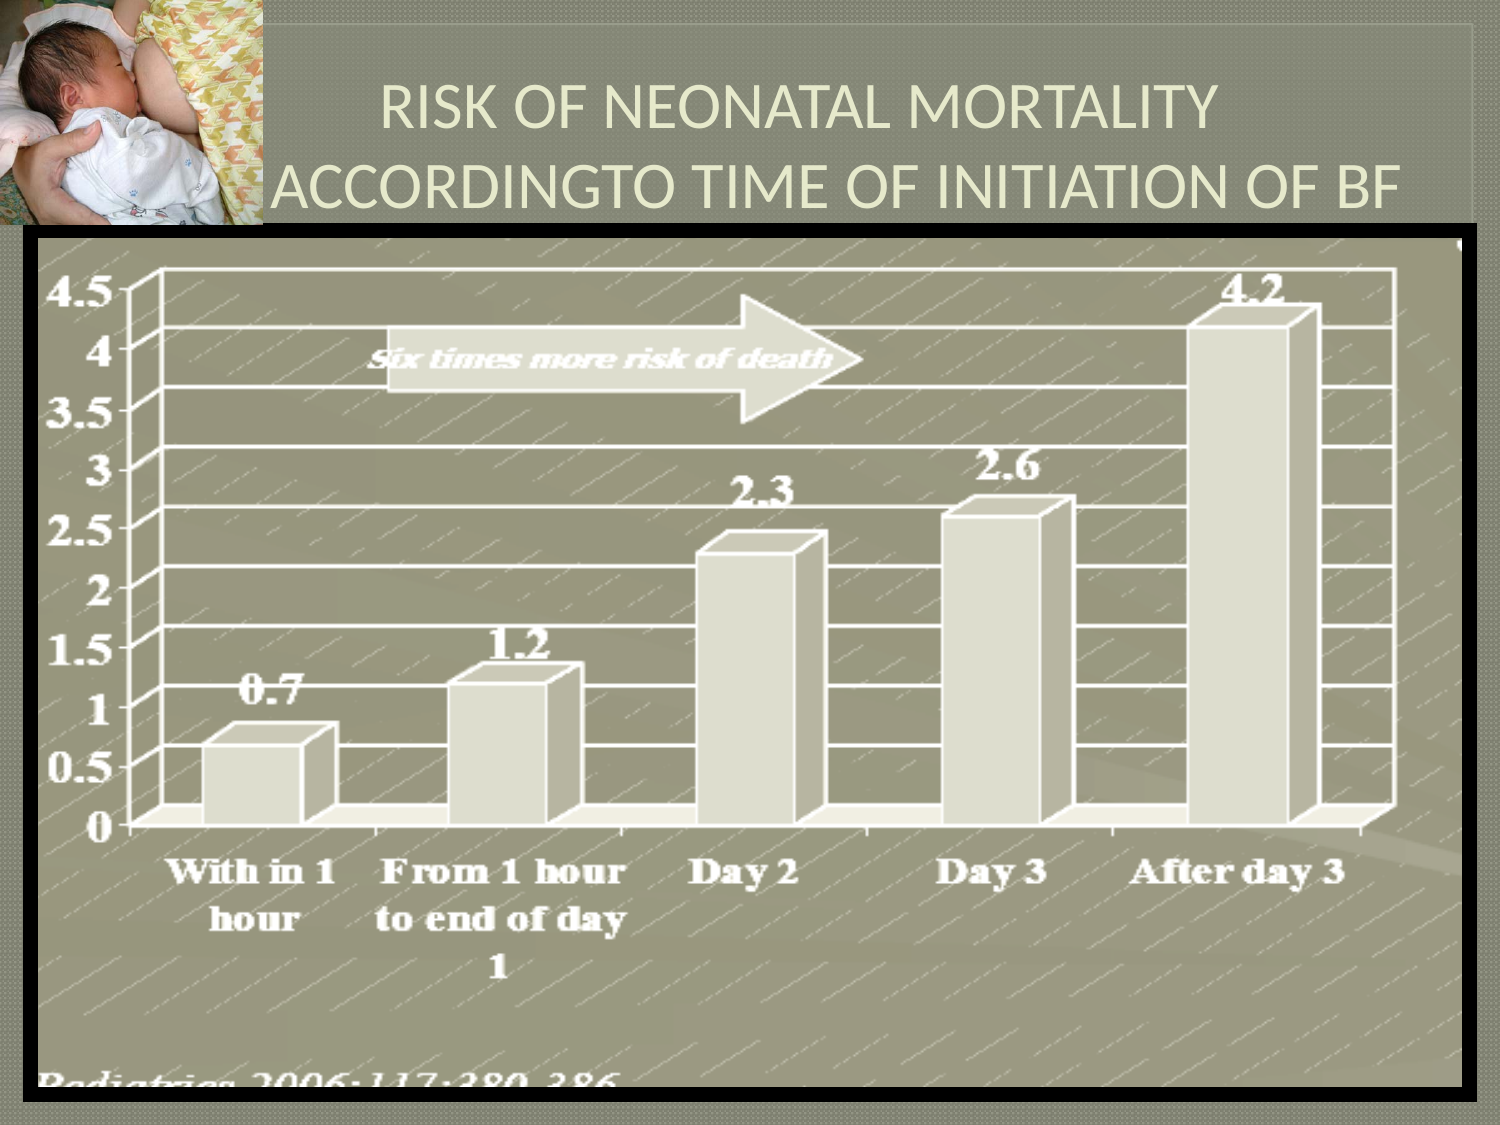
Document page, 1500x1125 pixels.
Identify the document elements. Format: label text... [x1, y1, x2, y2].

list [37, 237, 1463, 1088]
title RISK OF NEONATAL MORTALITY ACCORDINGTO TIME OF INITIATION OF BF [268, 41, 1425, 223]
picture [0, 0, 263, 226]
